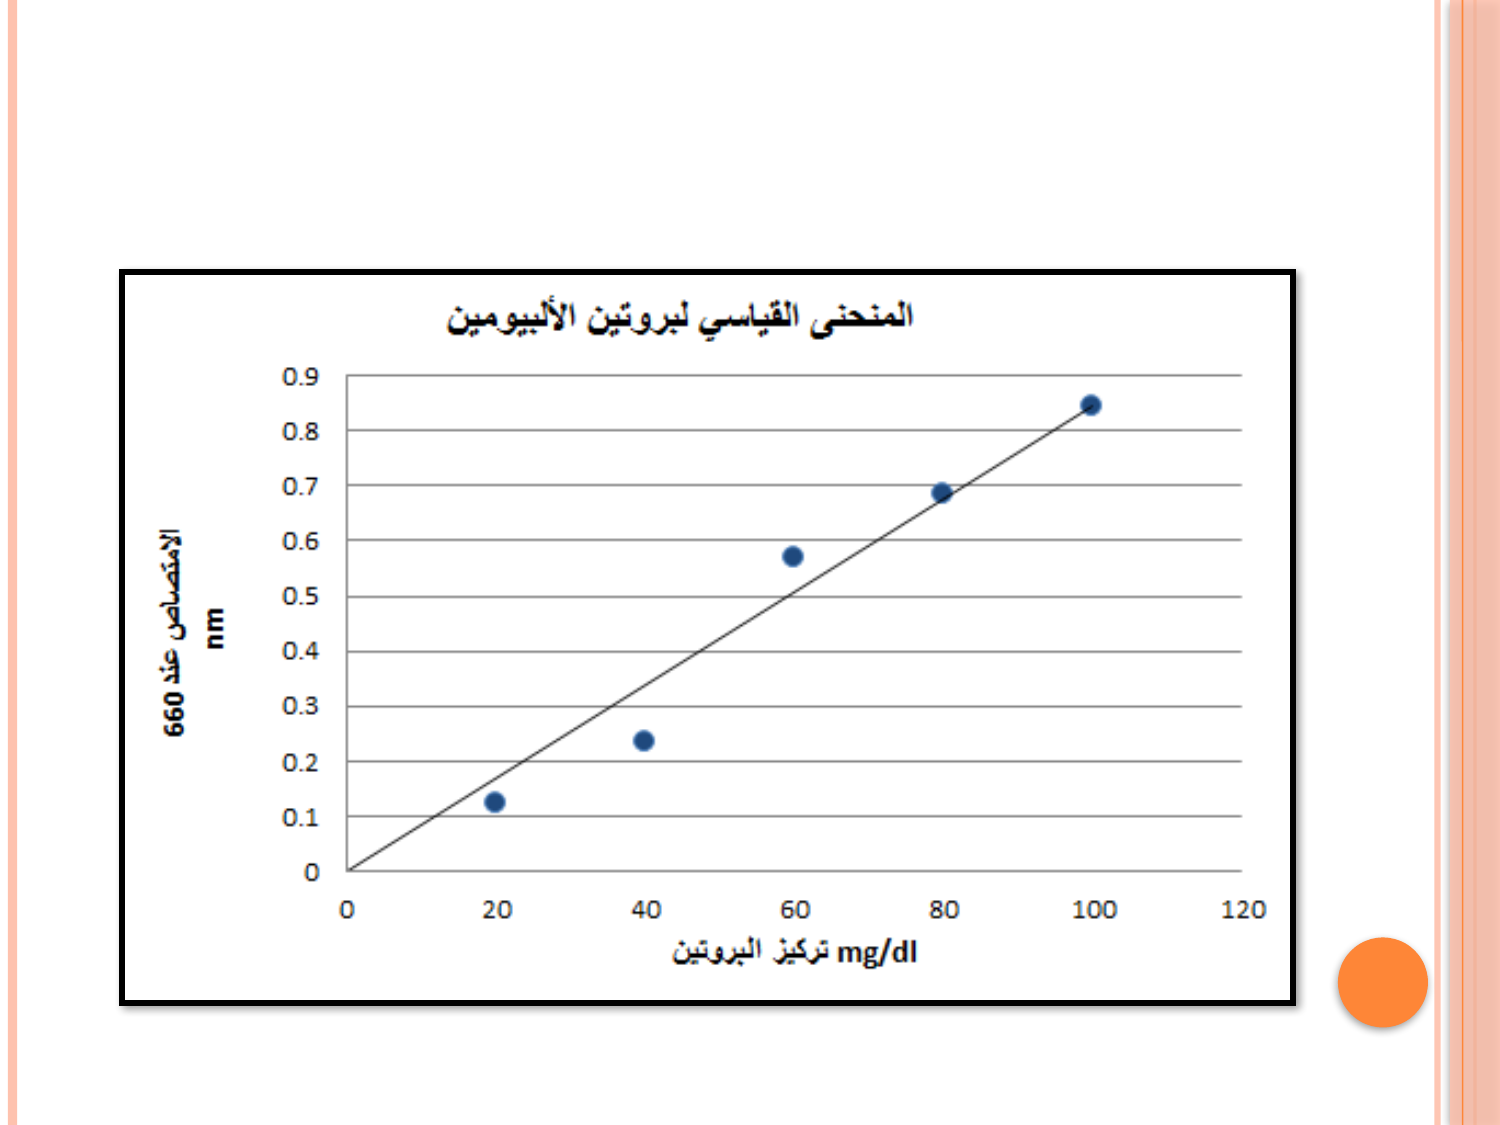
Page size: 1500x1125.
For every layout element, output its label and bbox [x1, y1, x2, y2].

picture [124, 274, 1291, 1001]
